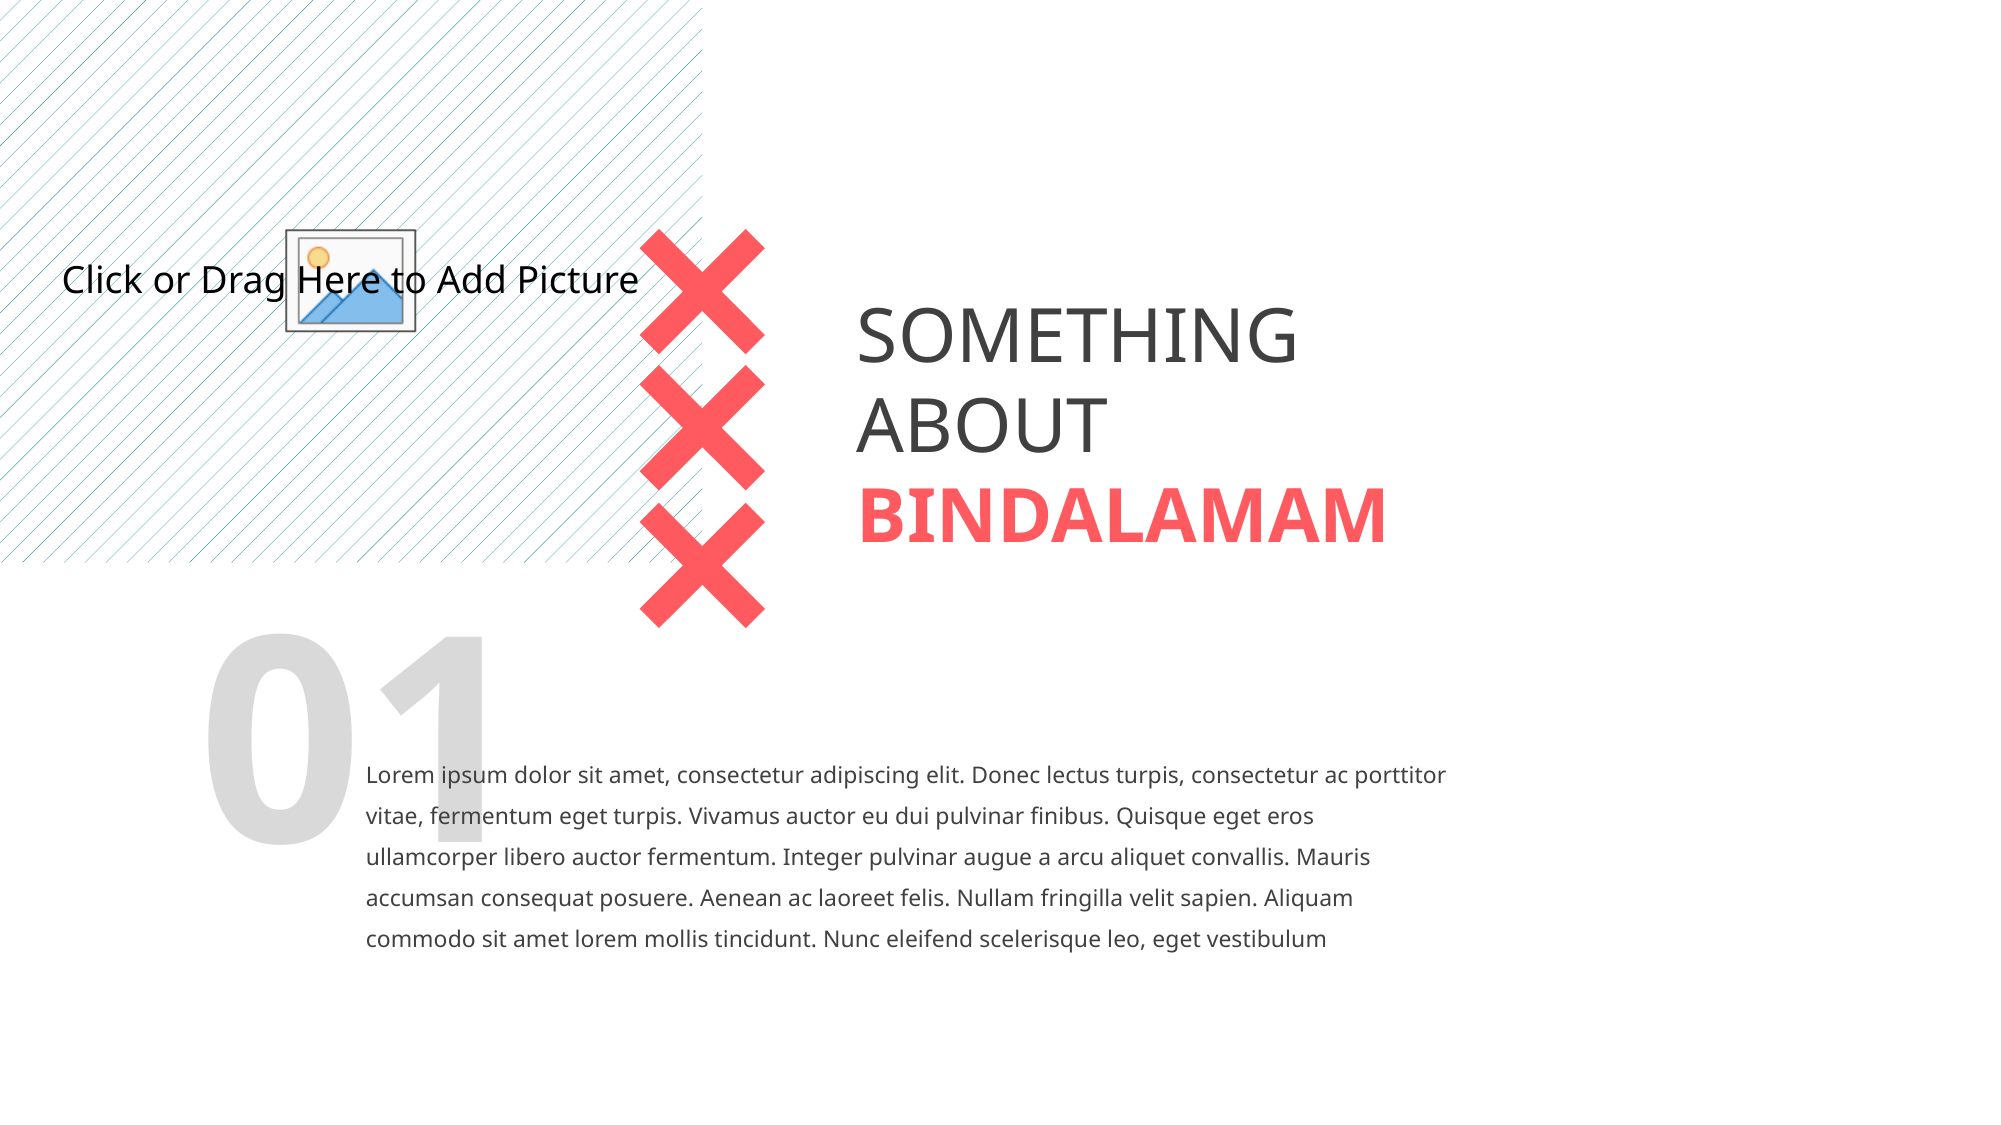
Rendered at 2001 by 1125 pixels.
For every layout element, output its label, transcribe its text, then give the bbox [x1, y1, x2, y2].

text_box SOMETHING ABOUT BINDALAMAM [842, 280, 1501, 566]
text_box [627, 216, 778, 641]
picture [0, 0, 703, 563]
text_box Lorem ipsum dolor sit amet, consectetur adipiscing elit. Donec lectus turpis, consectetur ac porttitor vitae, fermentum eget turpis. Vivamus auctor eu dui pulvinar finibus. Quisque eget eros ullamcorper libero auctor fermentum. Integer pulvinar augue a arcu aliquet convallis. Mauris accumsan consequat posuere. Aenean ac laoreet felis. Nullam fringilla velit sapien. Aliquam commodo sit amet lorem mollis tincidunt. Nunc eleifend scelerisque leo, eget vestibulum [351, 739, 1466, 960]
text_box 01 [183, 547, 842, 908]
